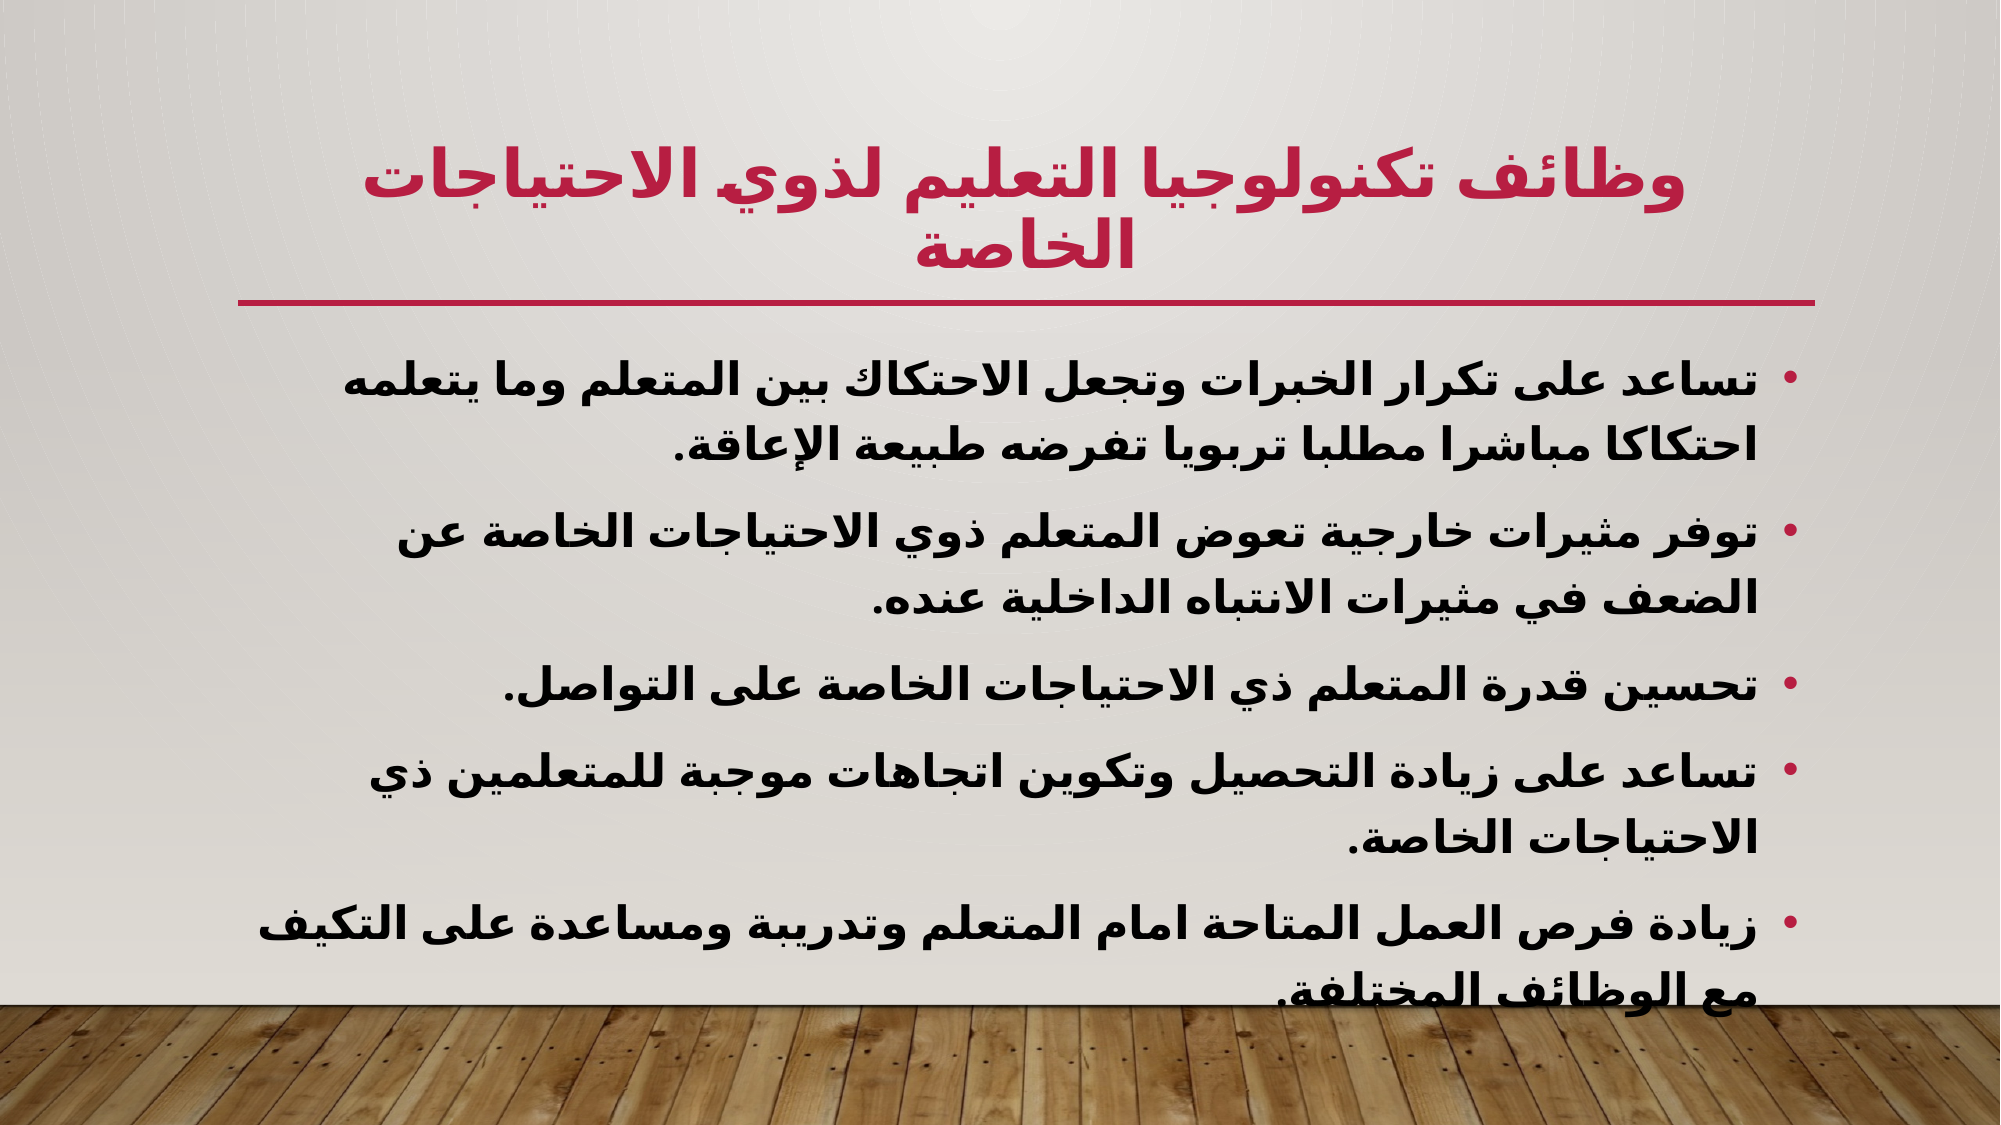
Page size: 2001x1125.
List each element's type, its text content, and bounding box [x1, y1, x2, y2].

title وظائف تكنولوجيا التعليم لذوي الاحتياجات الخاصة [238, 131, 1814, 305]
picture [0, 1005, 2000, 1125]
list تساعد على تكرار الخبرات وتجعل الاحتكاك بين المتعلم وما يتعلمه احتكاكا مباشرا مطلبا تربويا تفرضه طبيعة الإعاقة. توفر مثيرات خارجية تعوض المتعلم ذوي الاحتياجات الخاصة عن الضعف في مثيرات الانتباه الداخلية عنده. تحسين قدرة المتعلم ذي الاحتياجات الخاصة على التواصل. تساعد على زيادة التحصيل وتكوين اتجاهات موجبة للمتعلمين ذي الاحتياجات الخاصة. زيادة فرص العمل المتاحة امام المتعلم وتدريبة ومساعدة على التكيف مع الوظائف المختلفة. [238, 330, 1814, 897]
